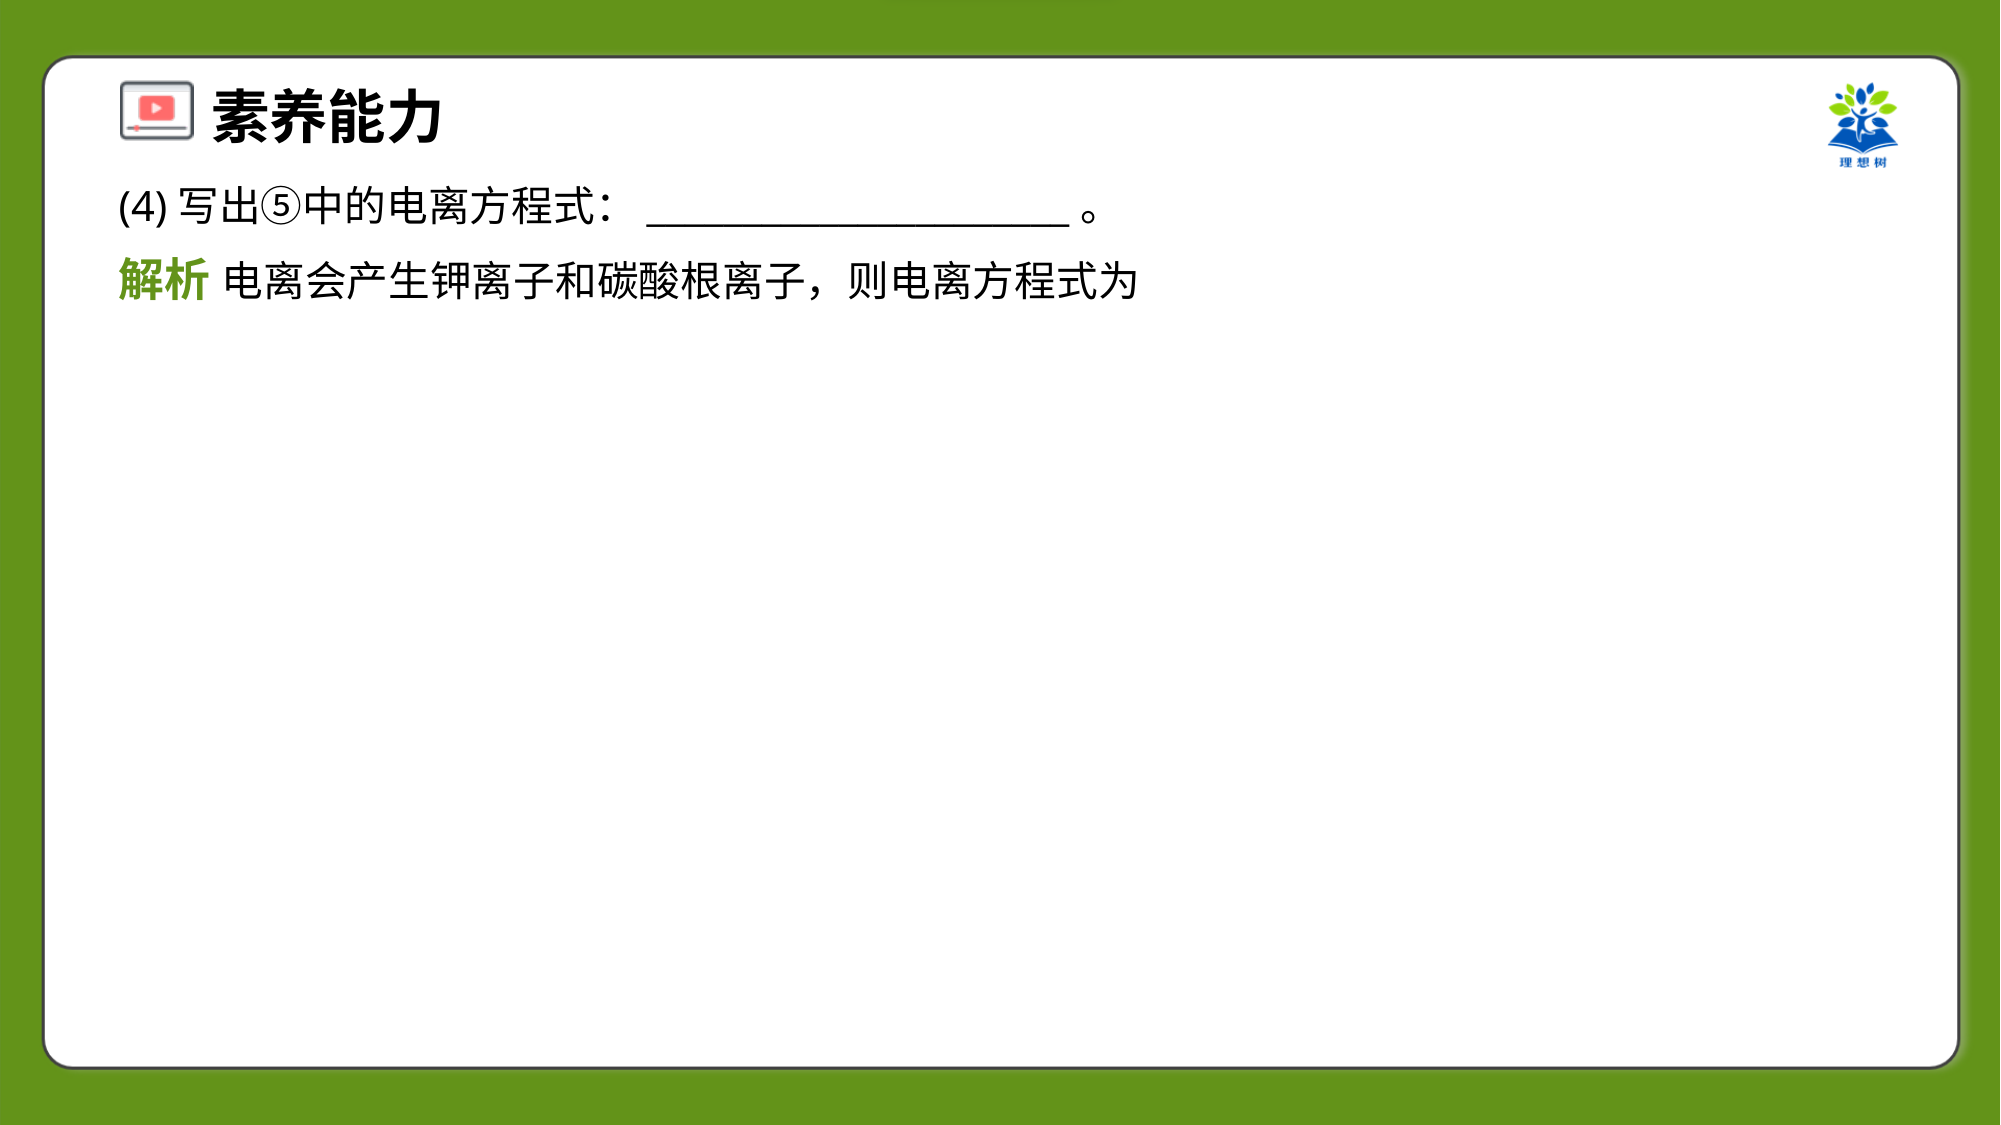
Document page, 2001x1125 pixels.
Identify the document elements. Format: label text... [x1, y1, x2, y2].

text_box (4)写出⑤中的电离方程式：______________________。 [118, 159, 1883, 223]
picture [0, 0, 2000, 1125]
